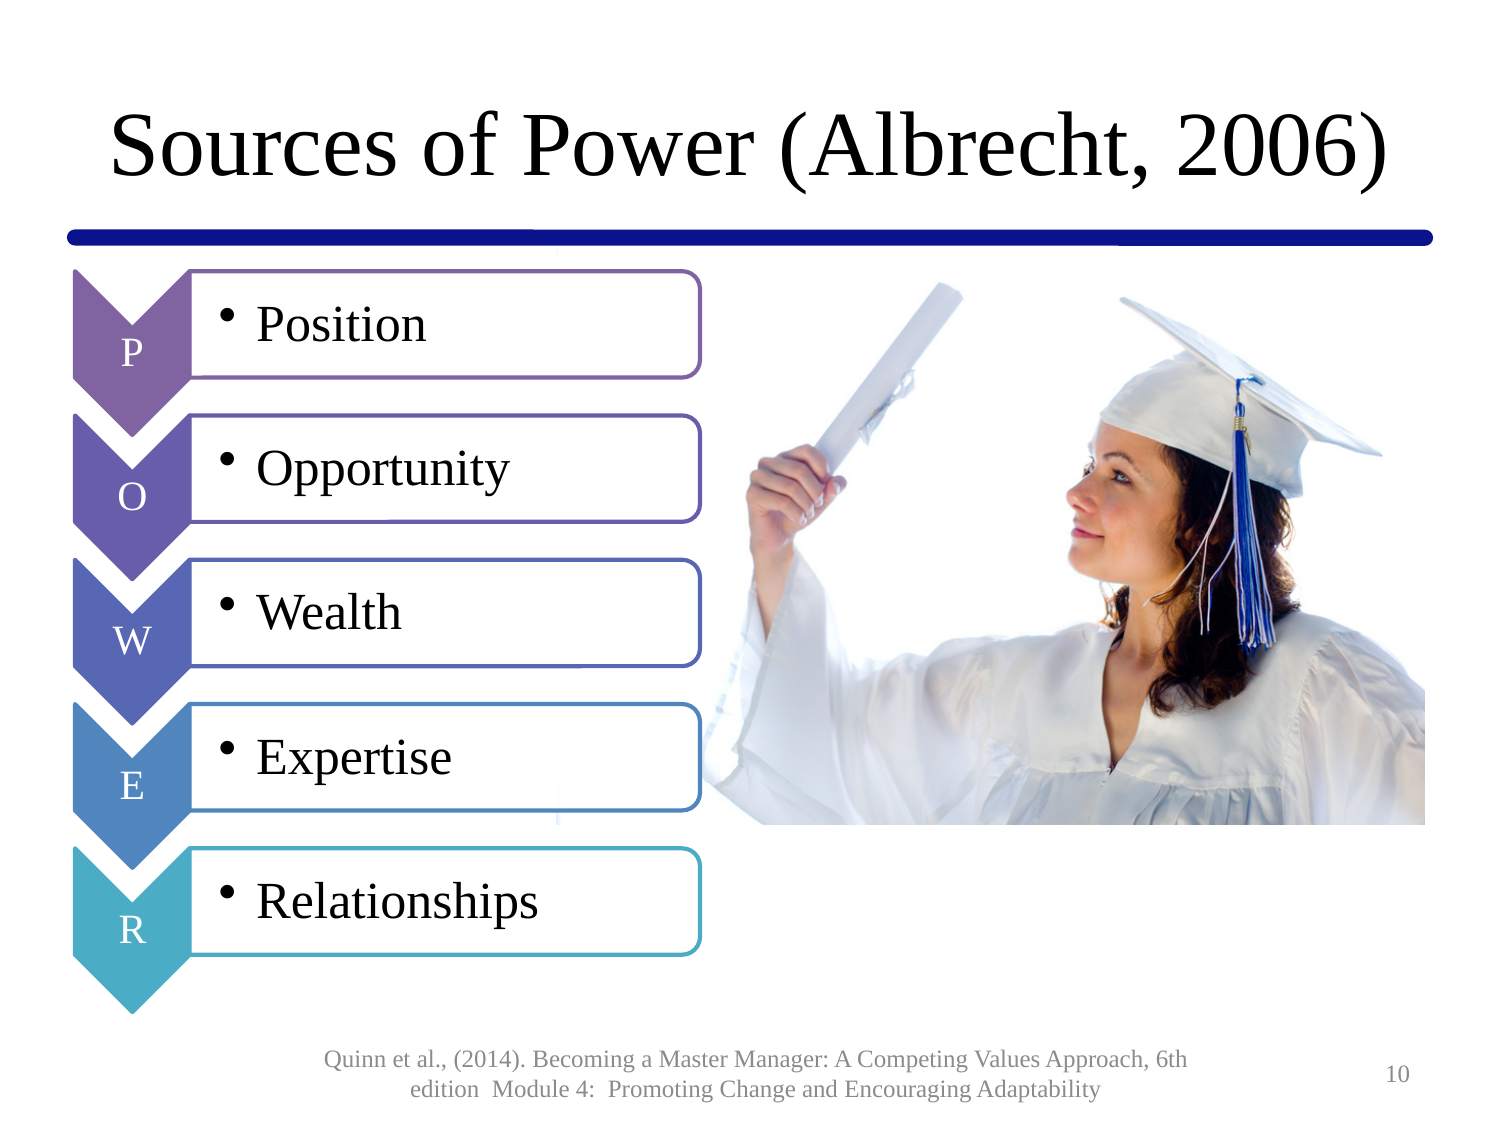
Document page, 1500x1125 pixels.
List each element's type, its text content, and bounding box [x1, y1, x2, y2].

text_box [74, 270, 701, 1013]
title Sources of Power (Albrecht, 2006) [75, 45, 1425, 233]
slide_number 10 [1074, 1042, 1425, 1103]
footer Quinn et al., (2014). Becoming a Master Manager: A Competing Values Approach, 6th edition Module 4: Promoting Change and Encouraging Adaptability [287, 1042, 1074, 1103]
picture [556, 249, 1426, 826]
